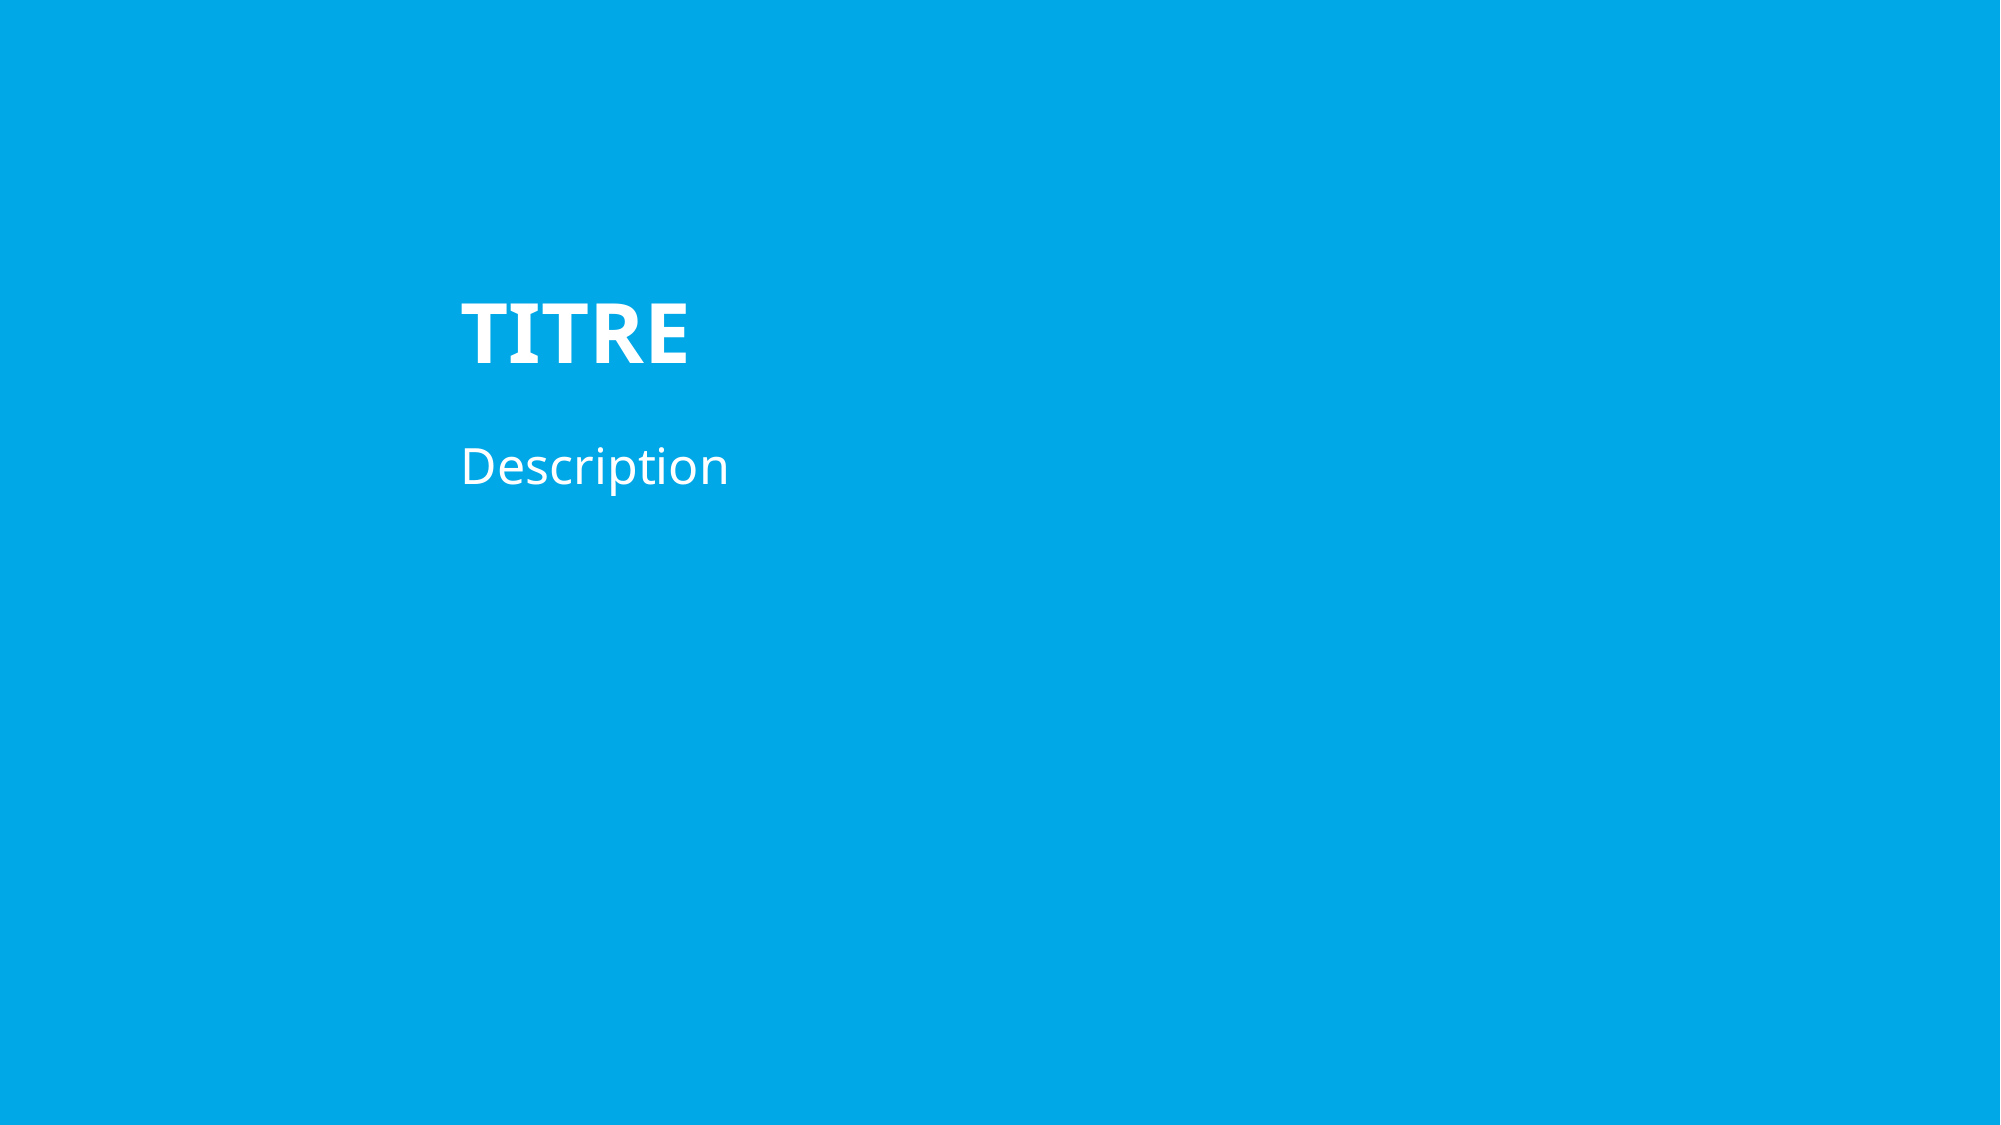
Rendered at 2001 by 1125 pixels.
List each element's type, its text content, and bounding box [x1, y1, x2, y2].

subtitle Description [378, 417, 1622, 1125]
title TITRE [378, 111, 1622, 417]
